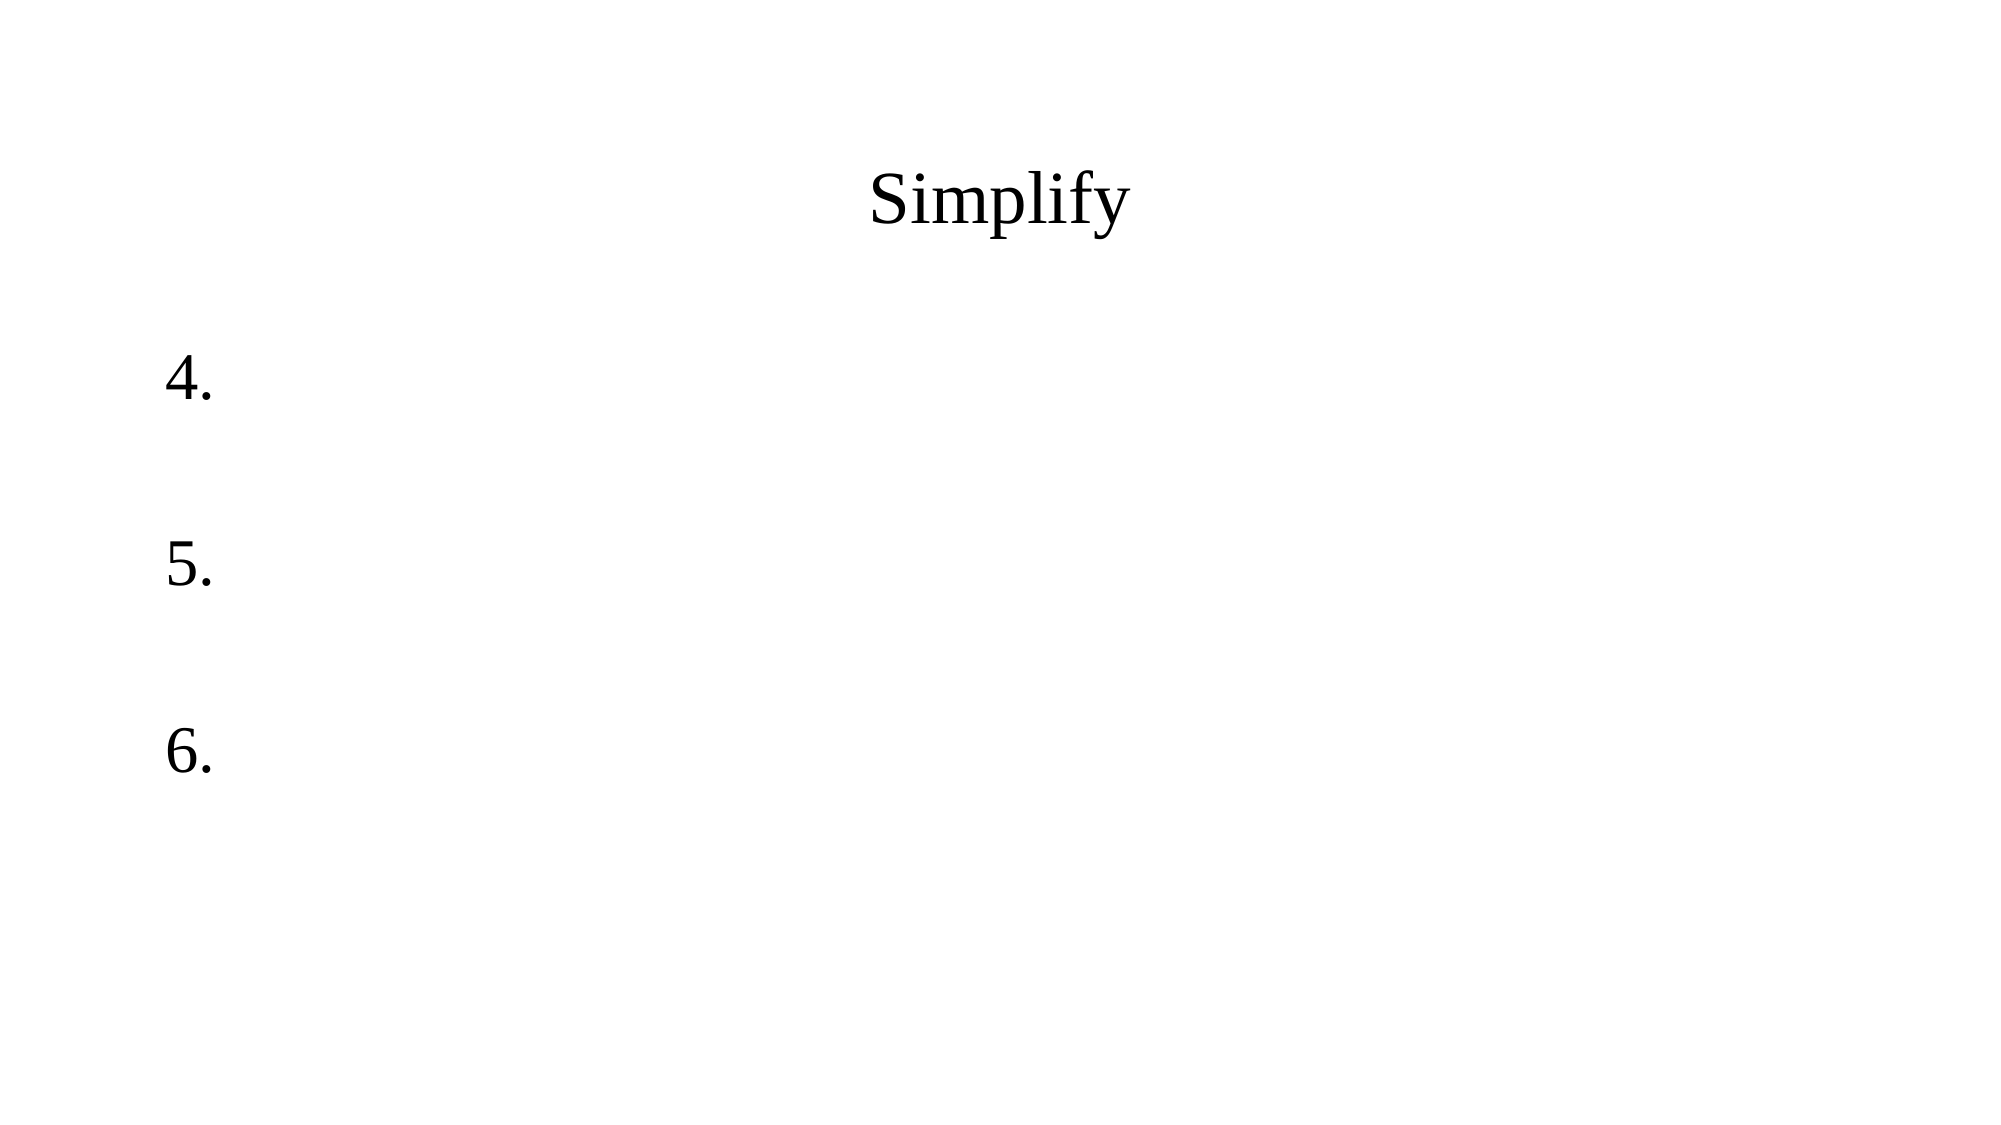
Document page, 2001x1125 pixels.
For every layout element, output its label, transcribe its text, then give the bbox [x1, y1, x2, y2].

title Simplify [150, 99, 1850, 288]
